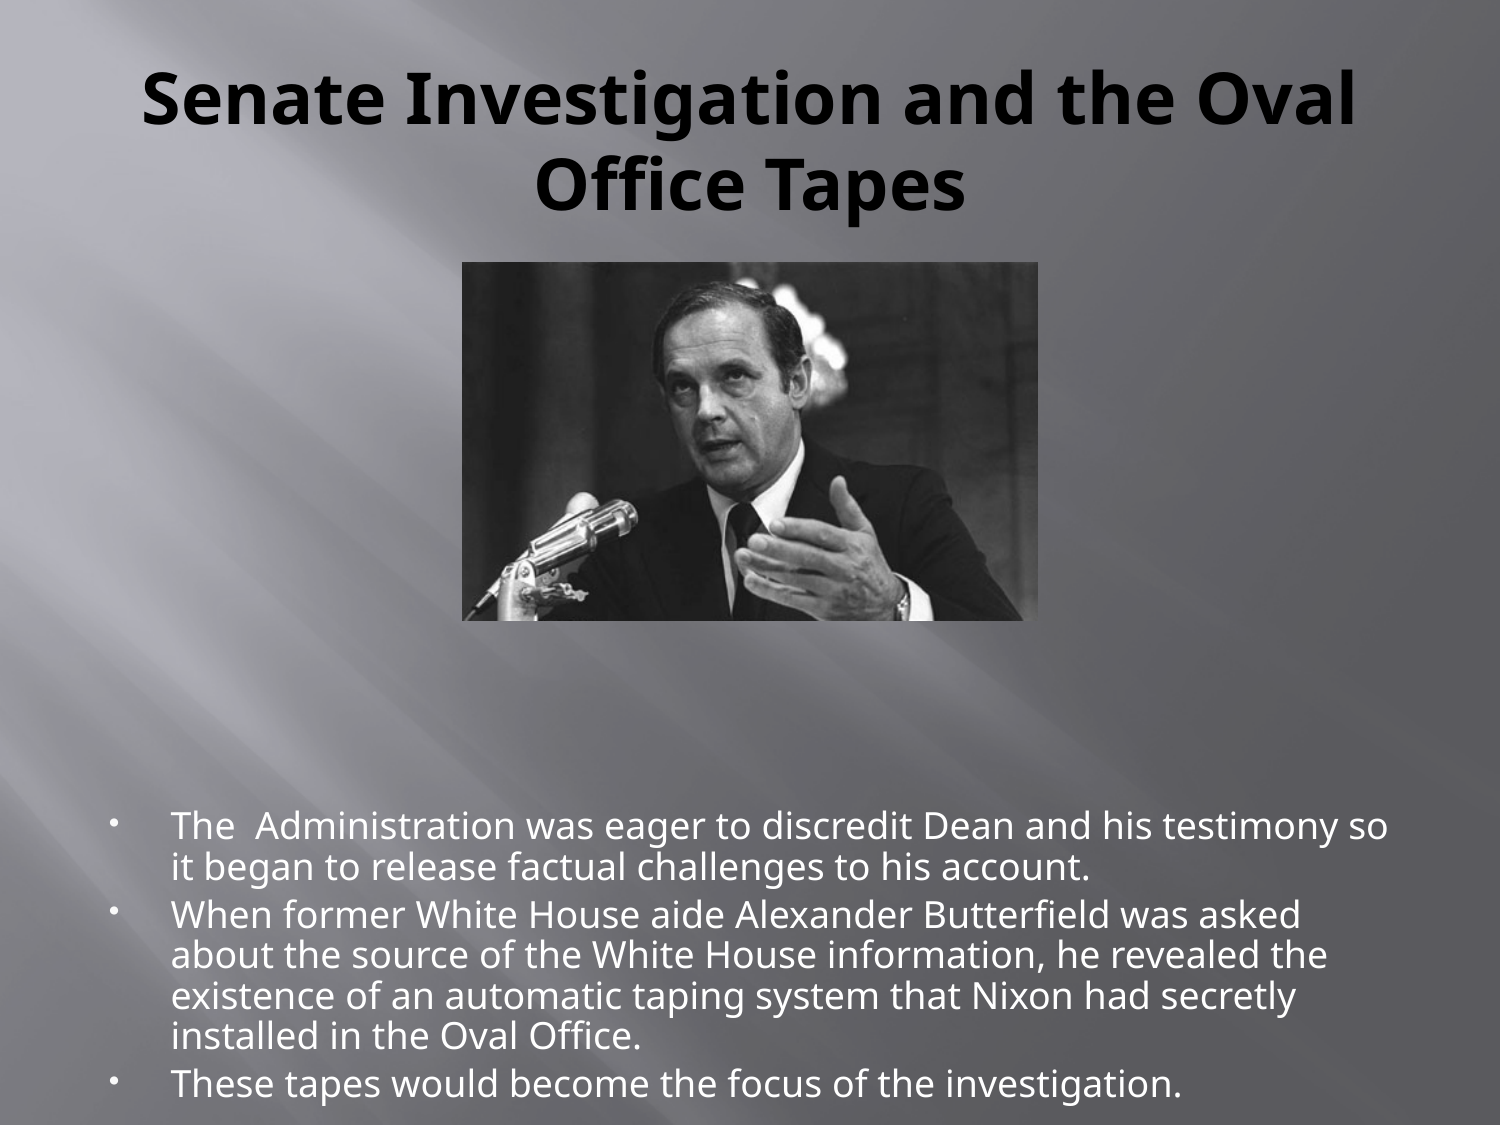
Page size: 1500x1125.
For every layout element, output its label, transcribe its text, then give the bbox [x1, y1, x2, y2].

list The Administration was eager to discredit Dean and his testimony so it began to release factual challenges to his account. When former White House aide Alexander Butterfield was asked about the source of the White House information, he revealed the existence of an automatic taping system that Nixon had secretly installed in the Oval Office. These tapes would become the focus of the investigation. [75, 800, 1425, 1125]
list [462, 262, 1038, 622]
title Senate Investigation and the Oval Office Tapes [75, 45, 1425, 233]
